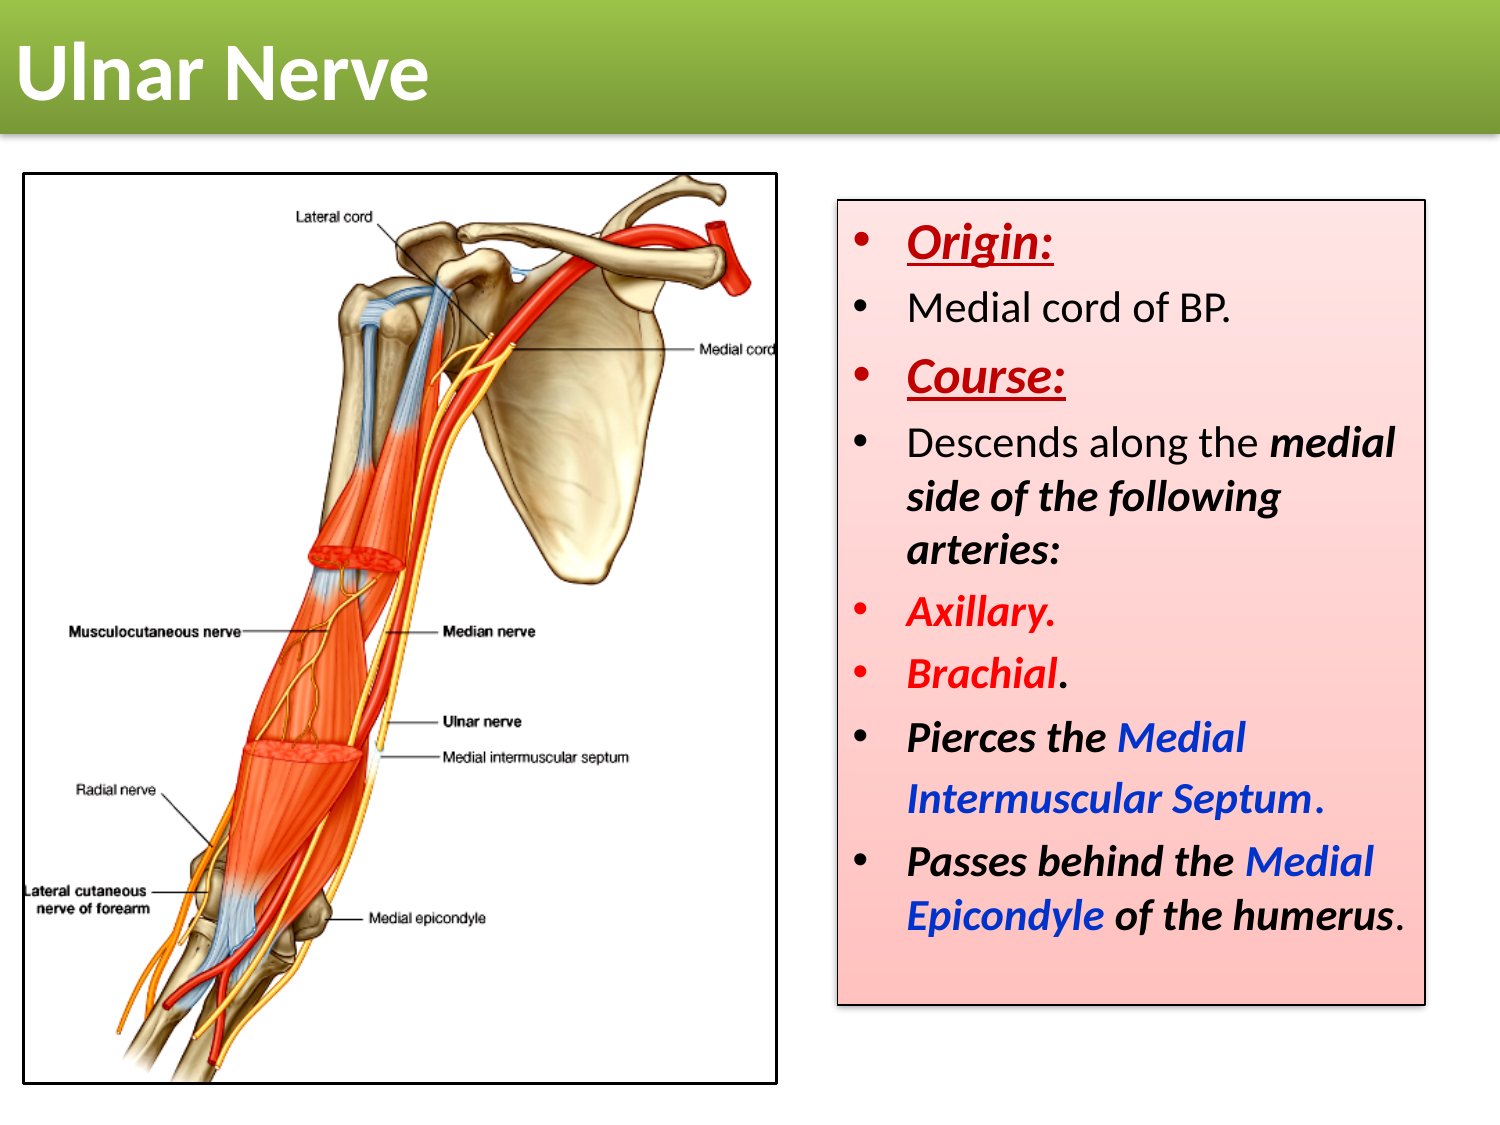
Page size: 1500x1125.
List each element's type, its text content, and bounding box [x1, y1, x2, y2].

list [24, 174, 776, 1083]
text_box Ulnar Nerve [0, 0, 1500, 134]
list Origin: Medial cord of BP. Course: Descends along the medial side of the following arteries: Axillary. Brachial. Pierces the Medial Intermuscular Septum. Passes behind the Medial Epicondyle of the humerus. [837, 199, 1426, 1006]
